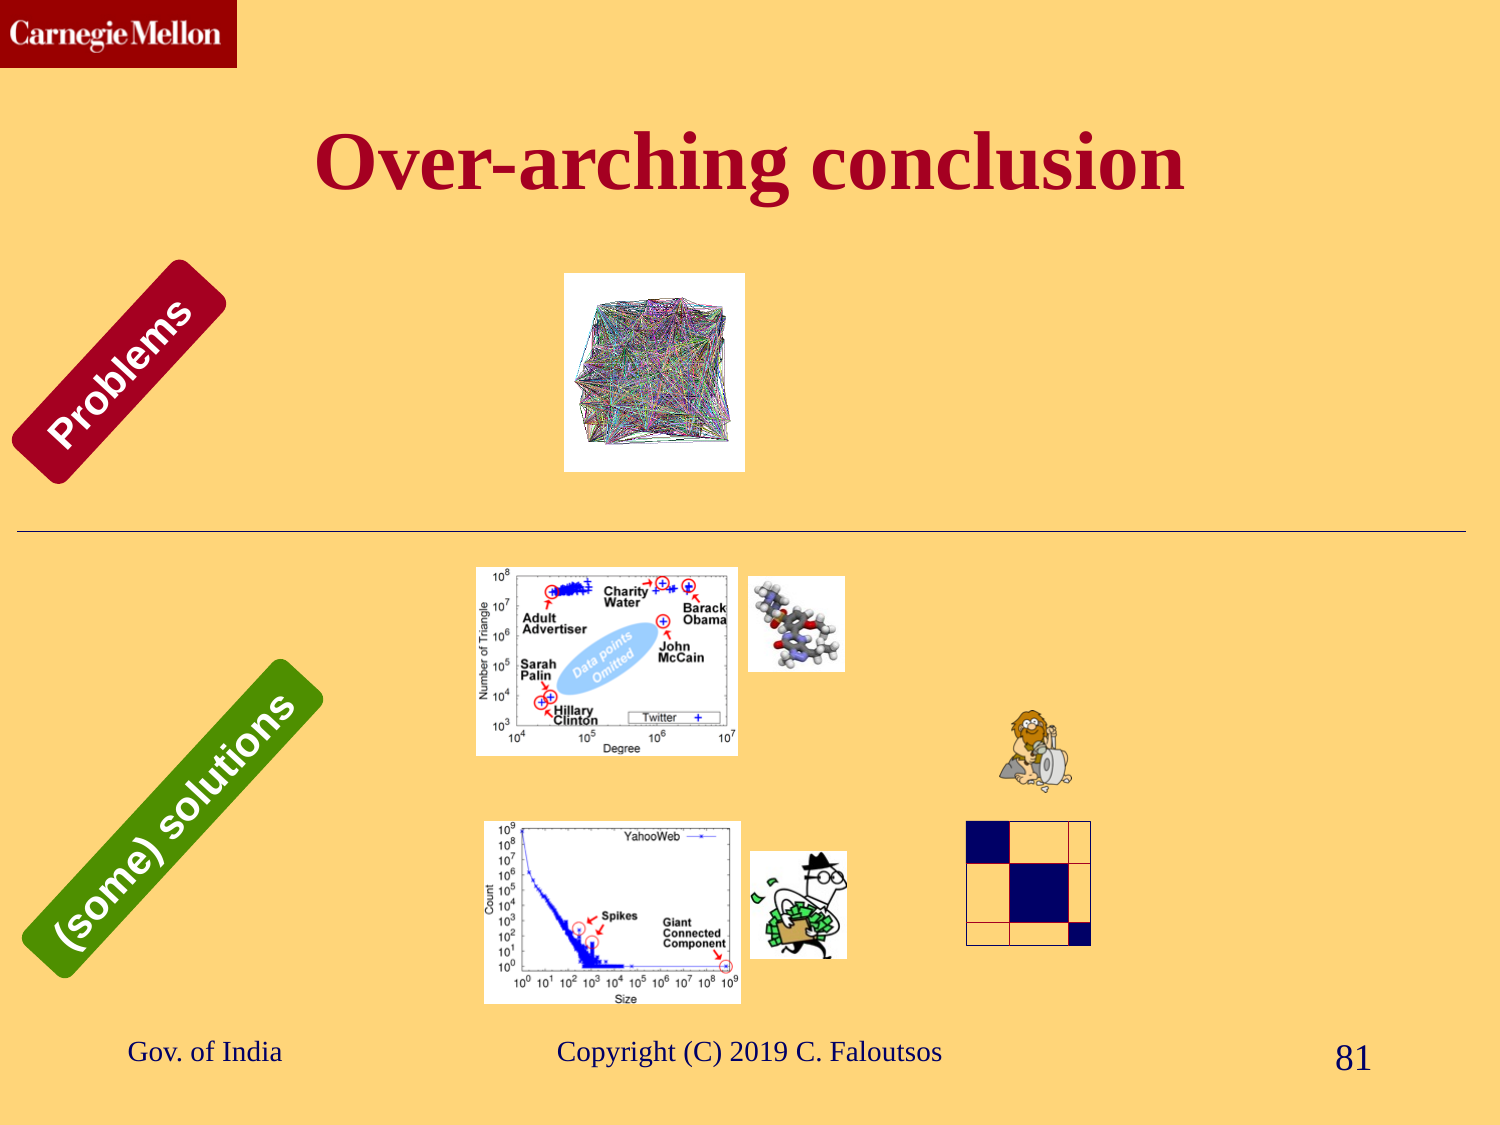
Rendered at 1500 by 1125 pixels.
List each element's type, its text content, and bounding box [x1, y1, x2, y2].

picture [747, 575, 845, 673]
picture [750, 851, 847, 959]
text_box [965, 820, 1091, 946]
slide_number Gov. of India [112, 1024, 426, 1101]
picture [0, 0, 237, 68]
text_box DETAILS [742, 578, 847, 680]
text_box Problems [11, 259, 227, 484]
slide_number 81 [1074, 1024, 1388, 1101]
picture [563, 273, 745, 472]
footer Copyright (C) 2019 C. Faloutsos [512, 1024, 988, 1101]
picture [484, 821, 741, 1004]
text_box (some) solutions [21, 658, 324, 979]
title Over-arching conclusion [112, 99, 1388, 213]
picture [476, 567, 739, 757]
picture [998, 710, 1072, 794]
